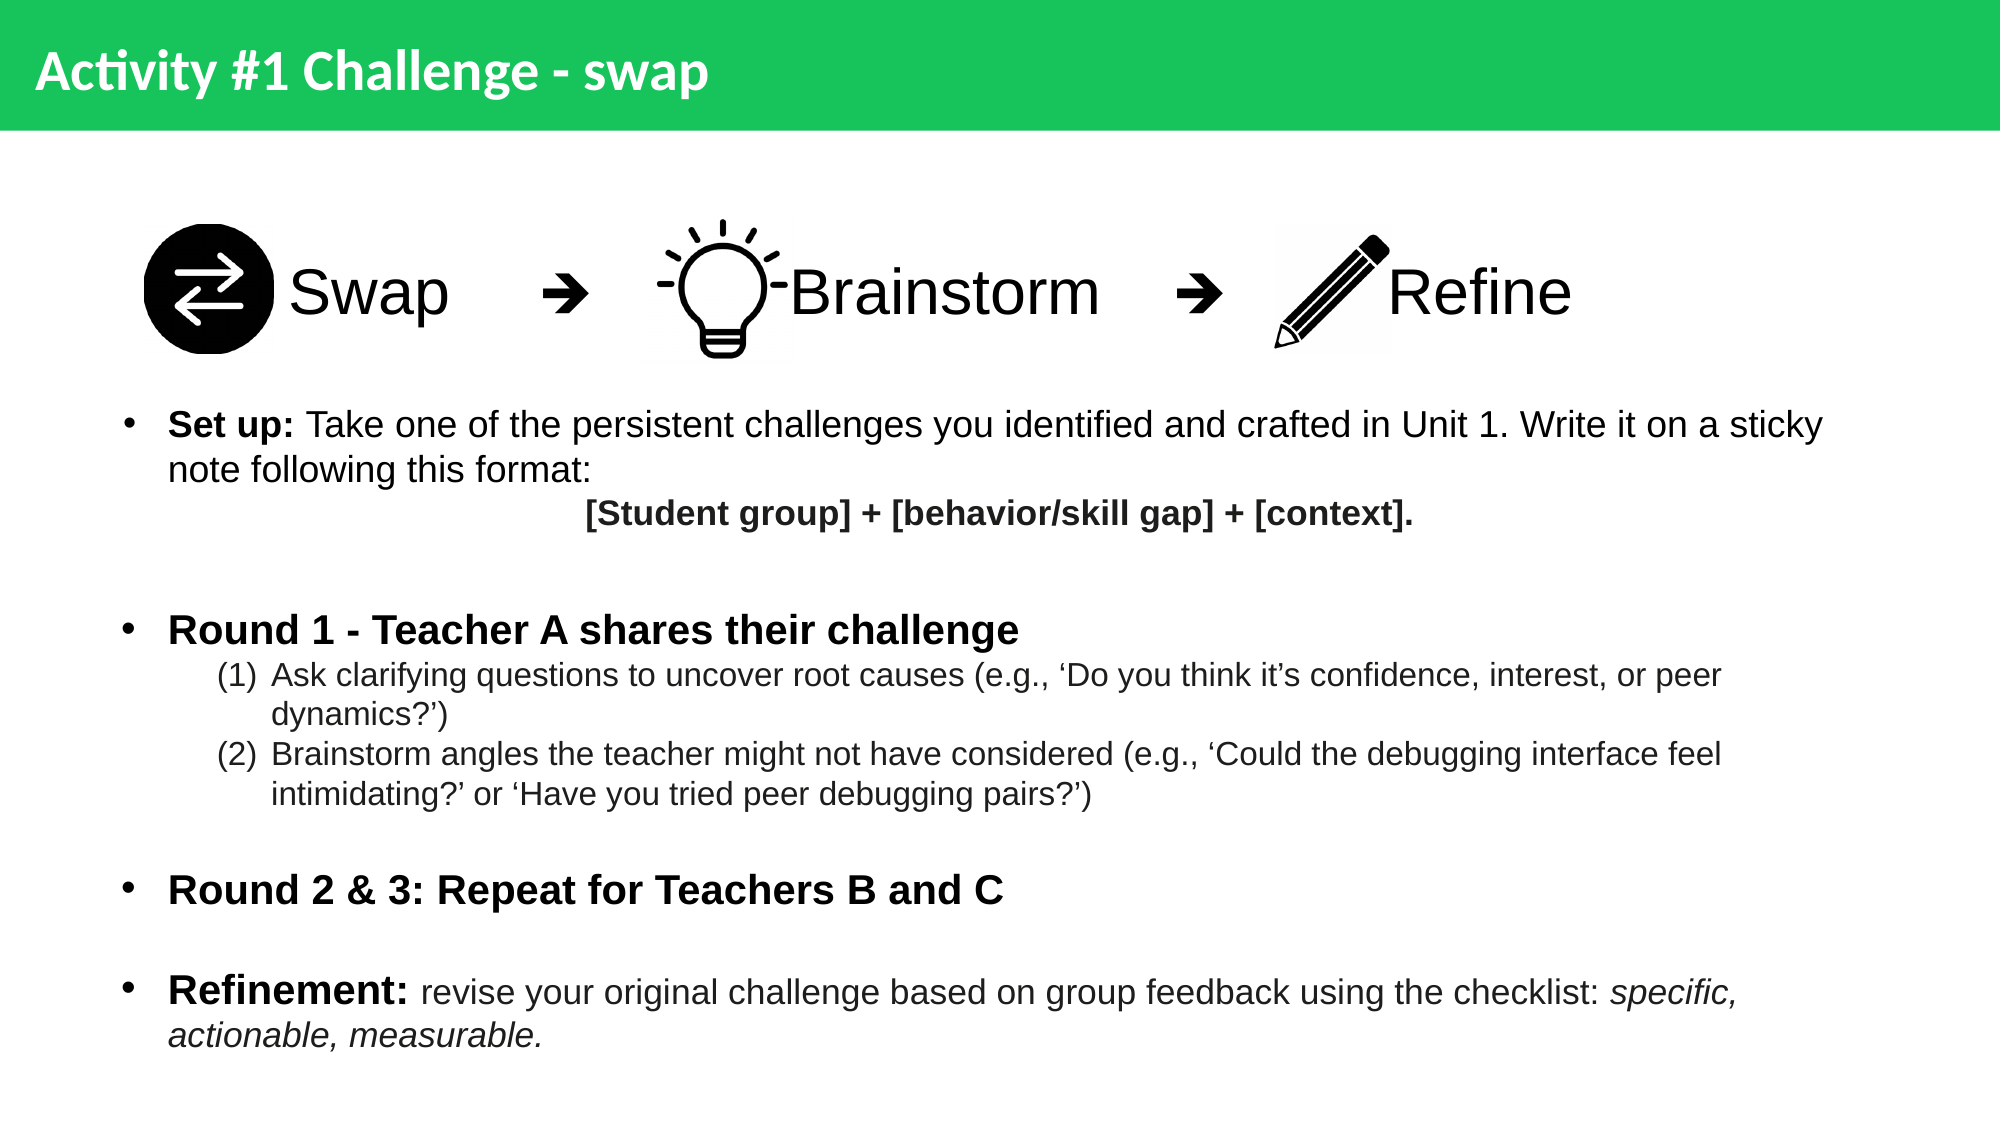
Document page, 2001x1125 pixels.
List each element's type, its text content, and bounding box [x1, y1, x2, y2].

text_box Set up: Take one of the persistent challenges you identified and crafted in Unit 1. Write it on a sticky note following this format: [Student group] + [behavior/skill gap] + [context]. Round 1 - Teacher A shares their challenge Ask clarifying questions to uncover root causes (e.g., ‘Do you think it’s confidence, interest, or peer dynamics?’) Brainstorm angles the teacher might not have considered (e.g., ‘Could the debugging interface feel intimidating?’ or ‘Have you tried peer debugging pairs?’) Round 2 & 3: Repeat for Teachers B and C Refinement: revise your original challenge based on group feedback using the checklist: specific, actionable, measurable. [106, 392, 1894, 1063]
text_box Swap 🡺 Brainstorm 🡺 Refine [1395, 242, 2000, 335]
title Activity #1 Challenge - swap [20, 12, 1980, 131]
picture [1273, 223, 1391, 355]
text_box Swap 🡺 Brainstorm 🡺 Refine [797, 242, 1268, 335]
text_box Swap 🡺 Brainstorm 🡺 Refine [280, 242, 632, 335]
picture [143, 223, 275, 355]
picture [637, 213, 793, 365]
